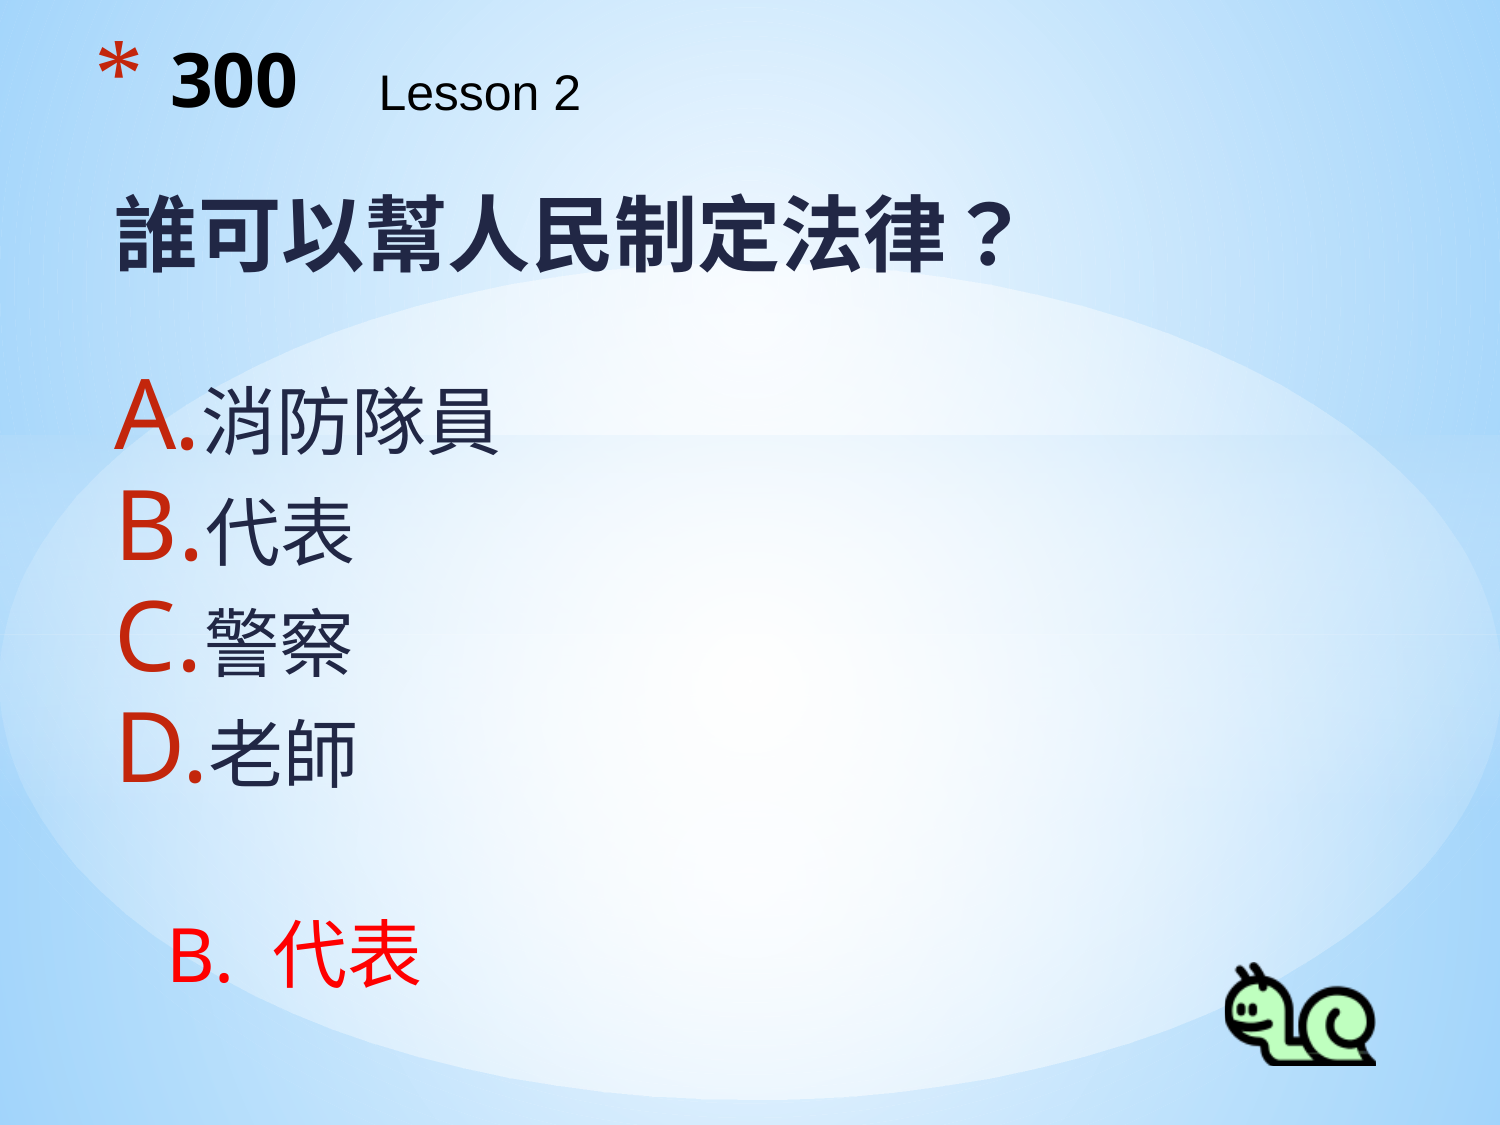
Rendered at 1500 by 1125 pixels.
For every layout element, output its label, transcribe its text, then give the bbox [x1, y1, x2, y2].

text_box Lesson 2 [363, 52, 611, 188]
text_box [425, 188, 456, 197]
title 300 [50, 24, 388, 150]
subtitle 誰可以幫人民制定法律？ 消防隊員 代表 警察 老師 [99, 174, 1438, 925]
text_box B. 代表 [151, 899, 437, 1065]
picture [1224, 962, 1377, 1067]
